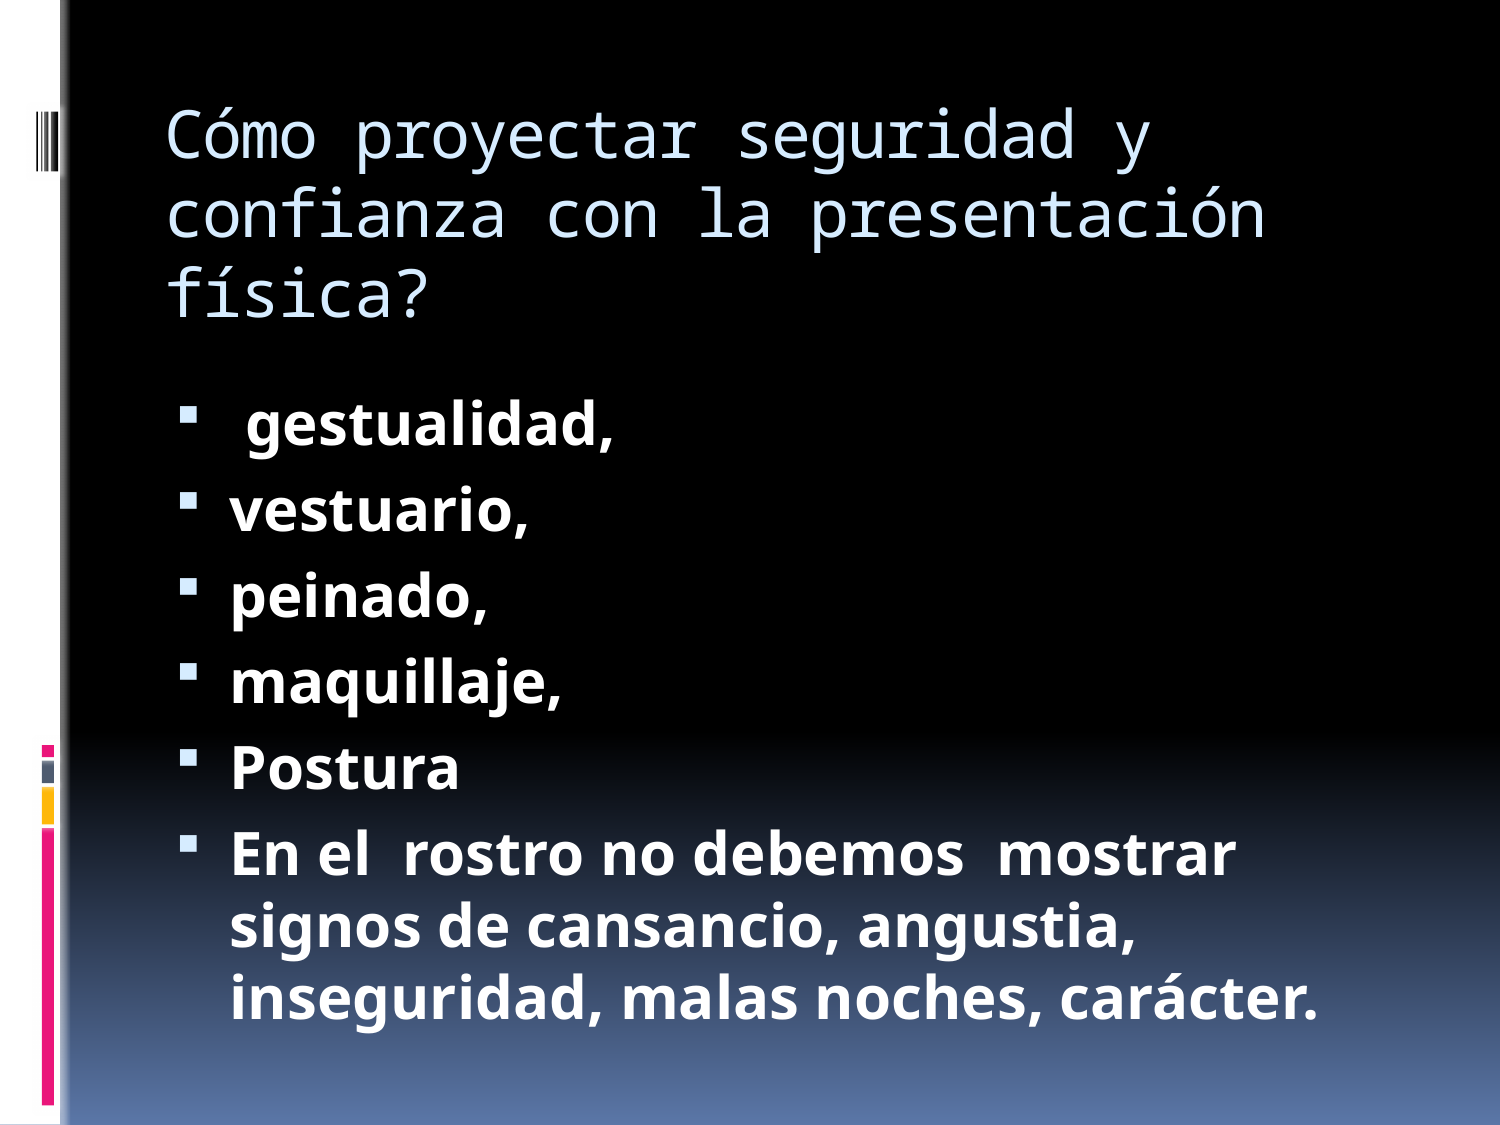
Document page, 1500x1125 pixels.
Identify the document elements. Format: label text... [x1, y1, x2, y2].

list gestualidad, vestuario, peinado, maquillaje, Postura En el rostro no debemos mostrar signos de cansancio, angustia, inseguridad, malas noches, carácter. [150, 292, 1425, 1043]
title Cómo proyectar seguridad y confianza con la presentación física? [150, 83, 1425, 234]
